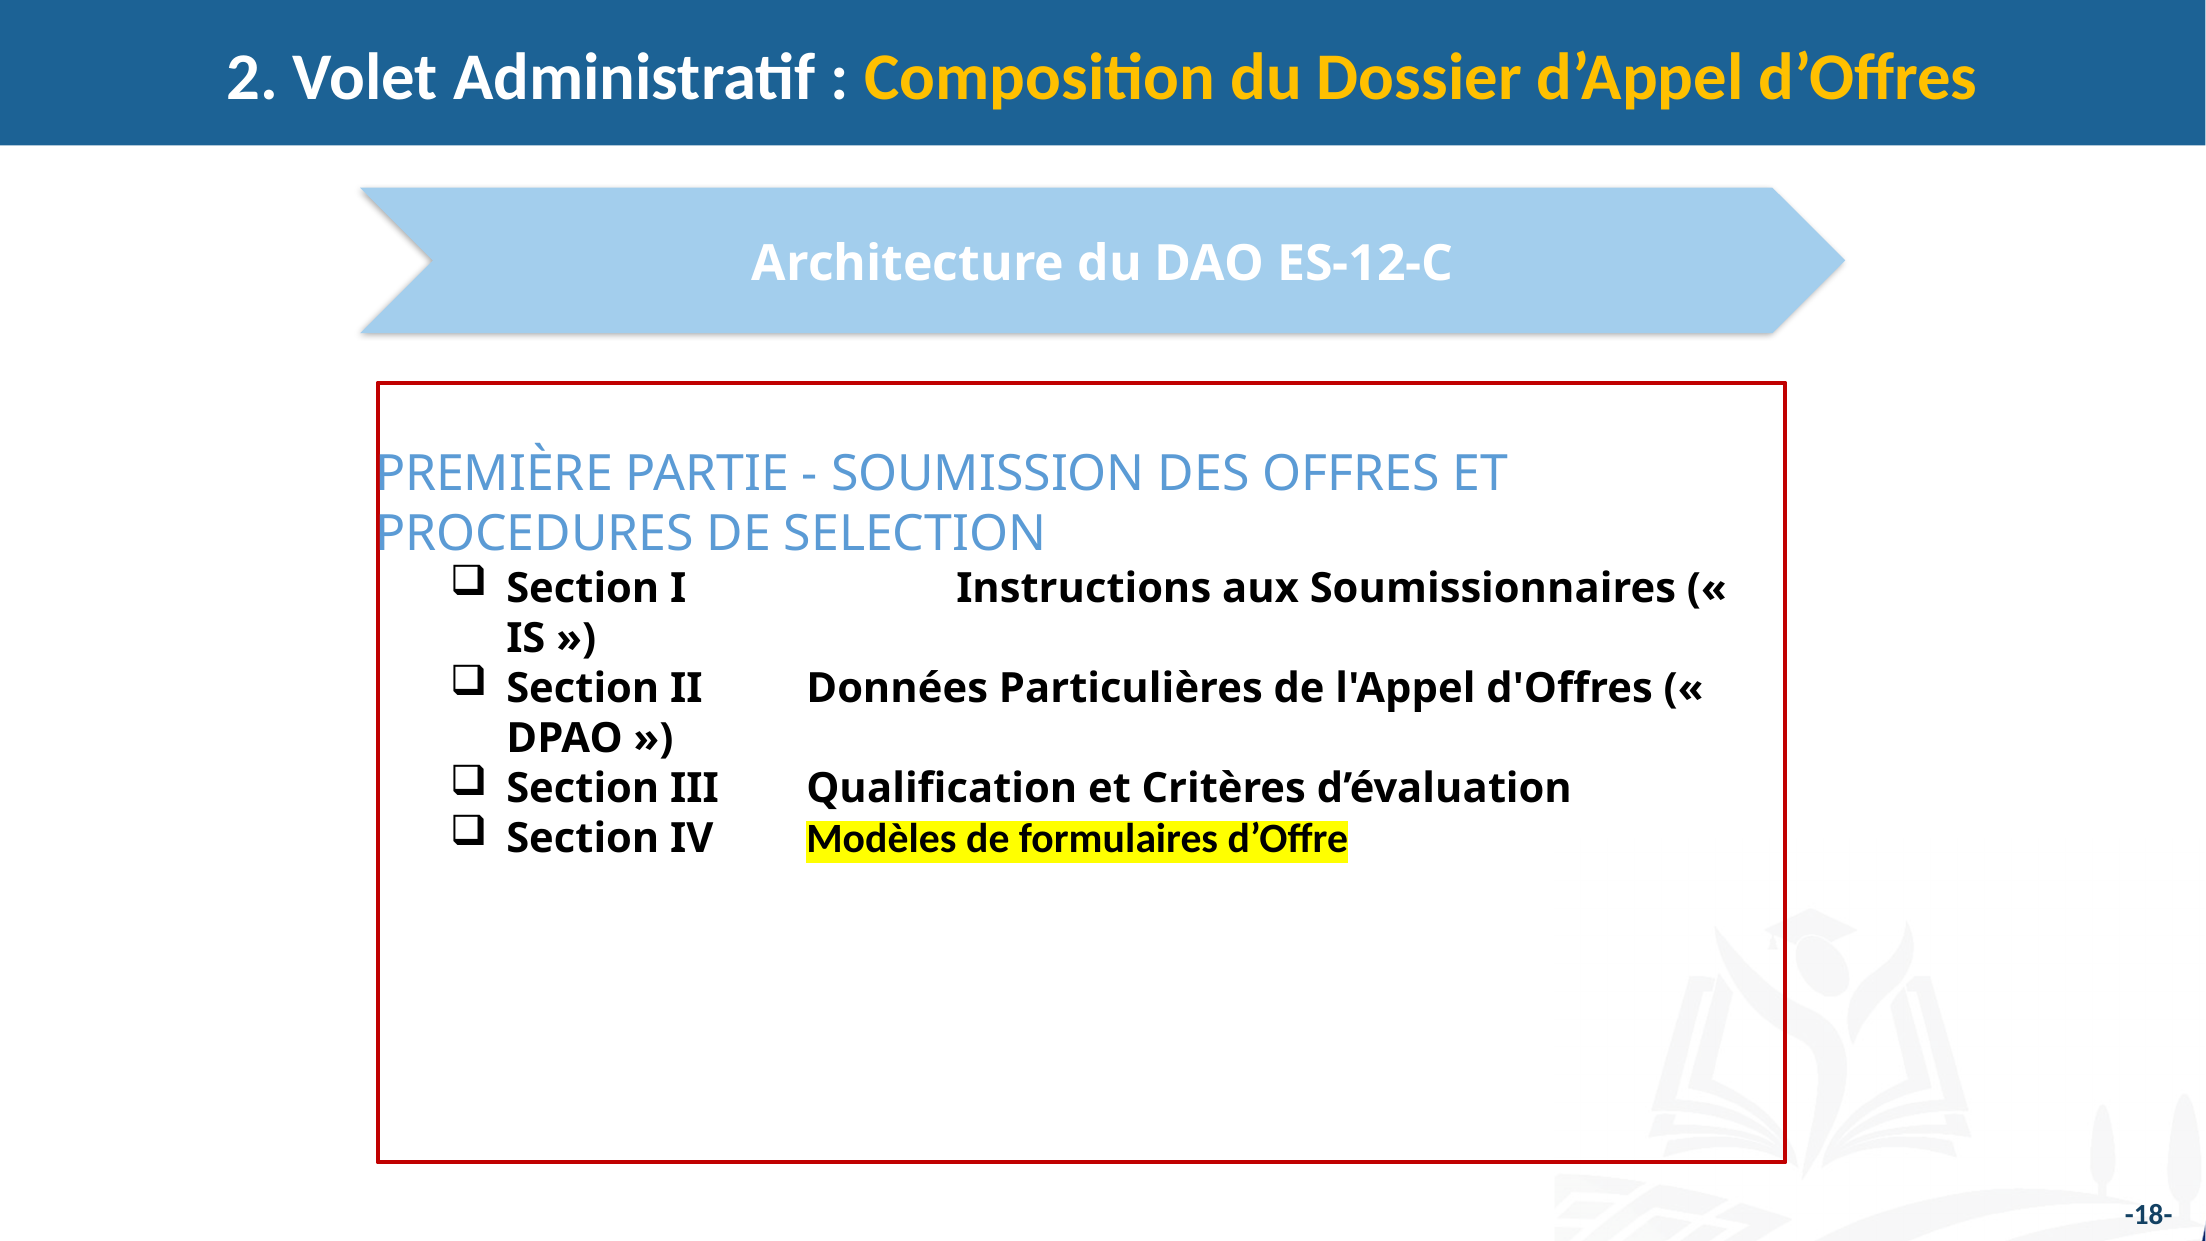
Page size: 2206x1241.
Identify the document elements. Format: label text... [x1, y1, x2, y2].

picture [1554, 837, 2206, 1241]
text_box Architecture du DAO ES-12-C [360, 187, 1846, 334]
text_box PREMIÈRE PARTIE - SOUMISSION DES OFFRES ET PROCEDURES DE SELECTION Section I Instructions aux Soumissionnaires (« IS ») Section II Données Particulières de l'Appel d'Offres (« DPAO ») Section III Qualification et Critères d’évaluation Section IV Modèles de formulaires d’Offre [360, 433, 1786, 868]
text_box 2. Volet Administratif : Composition du Dossier d’Appel d’Offres [0, 0, 2206, 147]
text_box [376, 381, 1787, 836]
text_box [376, 868, 1549, 1164]
